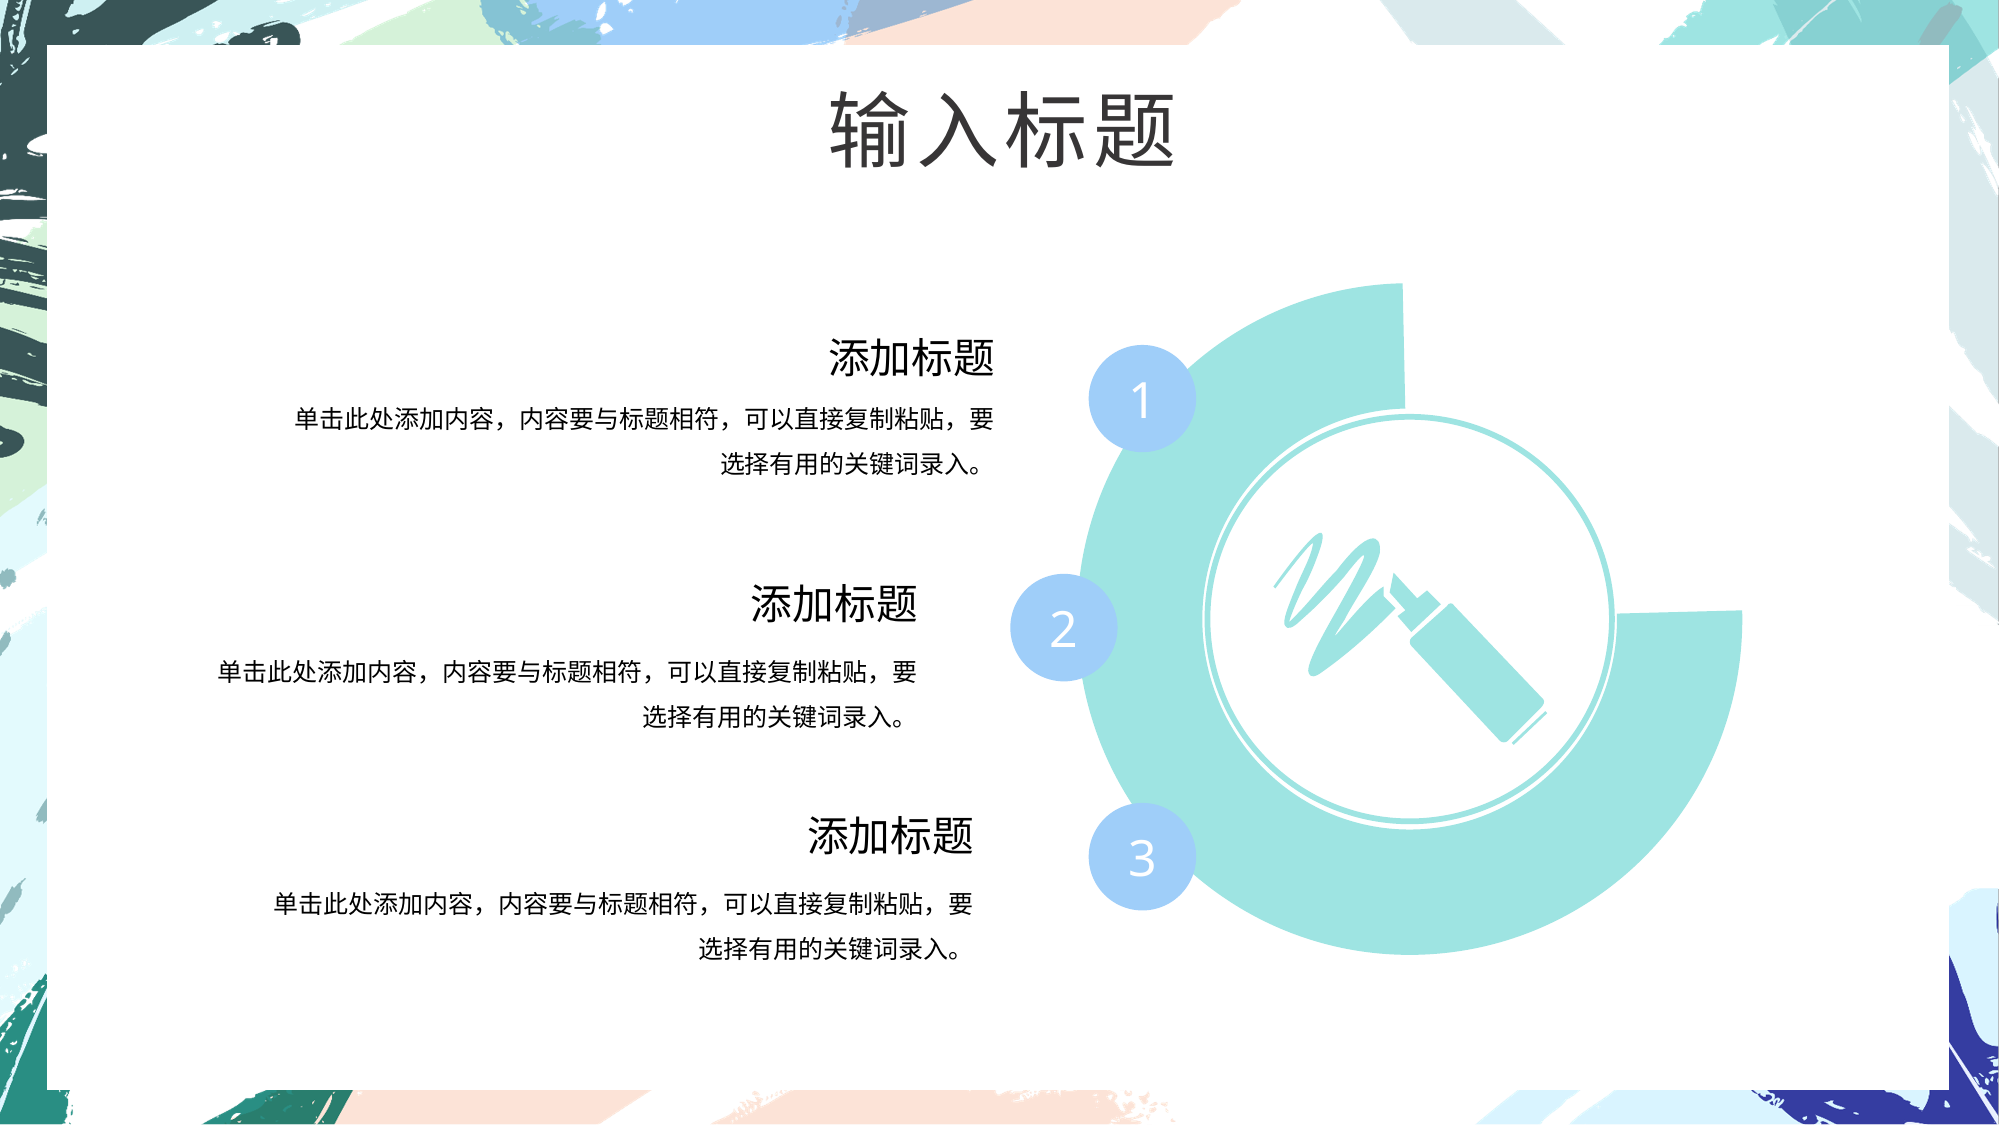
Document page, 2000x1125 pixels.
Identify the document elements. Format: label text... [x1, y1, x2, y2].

text_box 单击此处添加内容，内容要与标题相符，可以直接复制粘贴，要选择有用的关键词录入。 [273, 381, 1010, 487]
text_box 添加标题 [654, 570, 933, 636]
text_box 添加标题 [732, 324, 1011, 390]
text_box 单击此处添加内容，内容要与标题相符，可以直接复制粘贴，要选择有用的关键词录入。 [252, 866, 989, 972]
text_box [1409, 603, 1545, 743]
text_box [1273, 532, 1396, 677]
text_box 单击此处添加内容，内容要与标题相符，可以直接复制粘贴，要选择有用的关键词录入。 [196, 634, 933, 740]
text_box 3 [1087, 801, 1198, 912]
text_box [1207, 416, 1612, 822]
text_box 输入标题 [757, 71, 1247, 186]
text_box [1511, 711, 1548, 745]
text_box 添加标题 [711, 802, 989, 868]
text_box 2 [1009, 572, 1119, 683]
text_box 1 [1087, 343, 1198, 454]
text_box [1389, 572, 1441, 633]
text_box [1080, 283, 1743, 955]
picture [0, 0, 1999, 1125]
